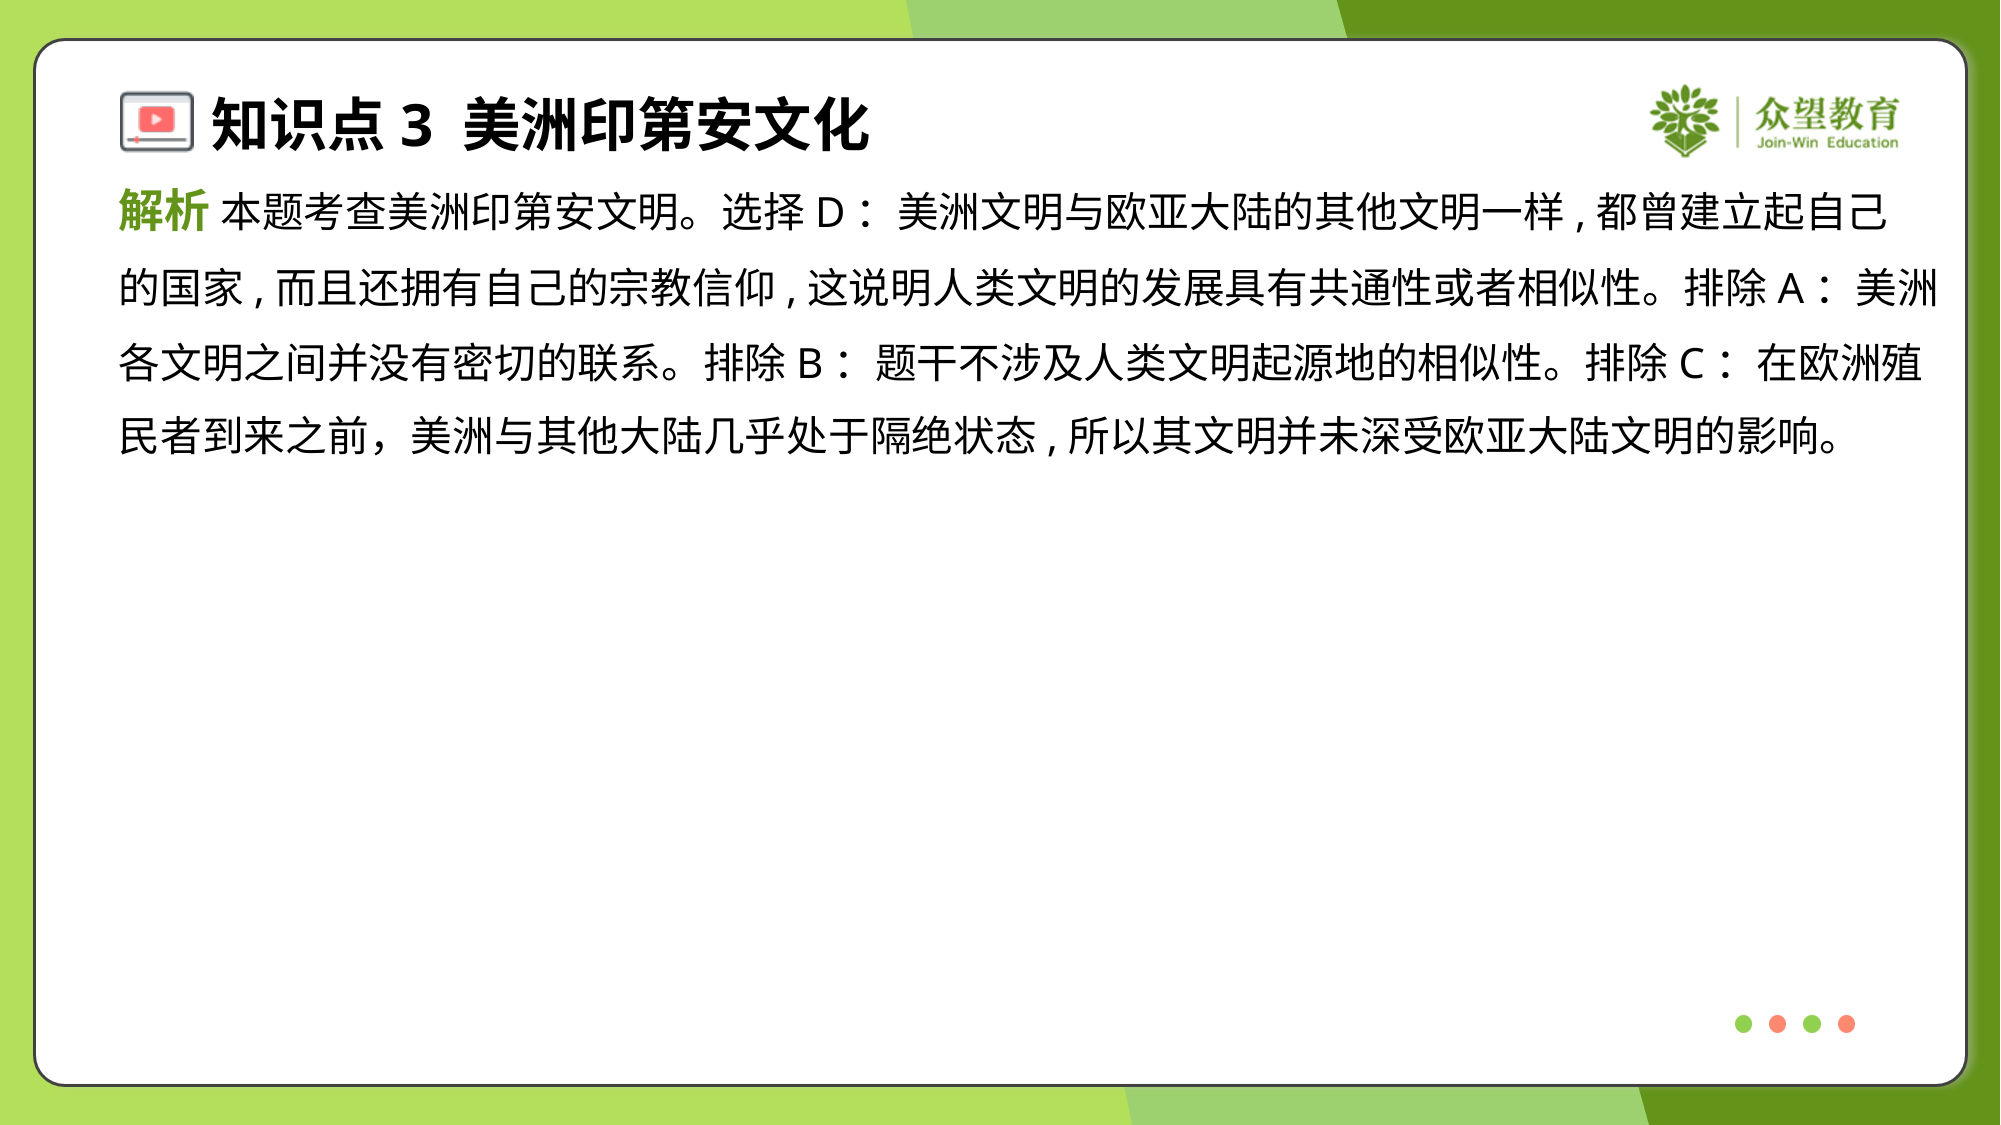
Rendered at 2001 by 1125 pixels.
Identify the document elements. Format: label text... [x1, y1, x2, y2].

picture [0, 0, 2000, 1125]
text_box 解析 本题考查美洲印第安文明。选择D：美洲文明与欧亚大陆的其他文明一样,都曾建立起自己 的国家,而且还拥有自己的宗教信仰,这说明人类文明的发展具有共通性或者相似性。排除A：美洲 各文明之间并没有密切的联系。排除B：题干不涉及人类文明起源地的相似性。排除C：在欧洲殖 民者到来之前，美洲与其他大陆几乎处于隔绝状态,所以其文明并未深受欧亚大陆文明的影响。 [118, 159, 1883, 452]
